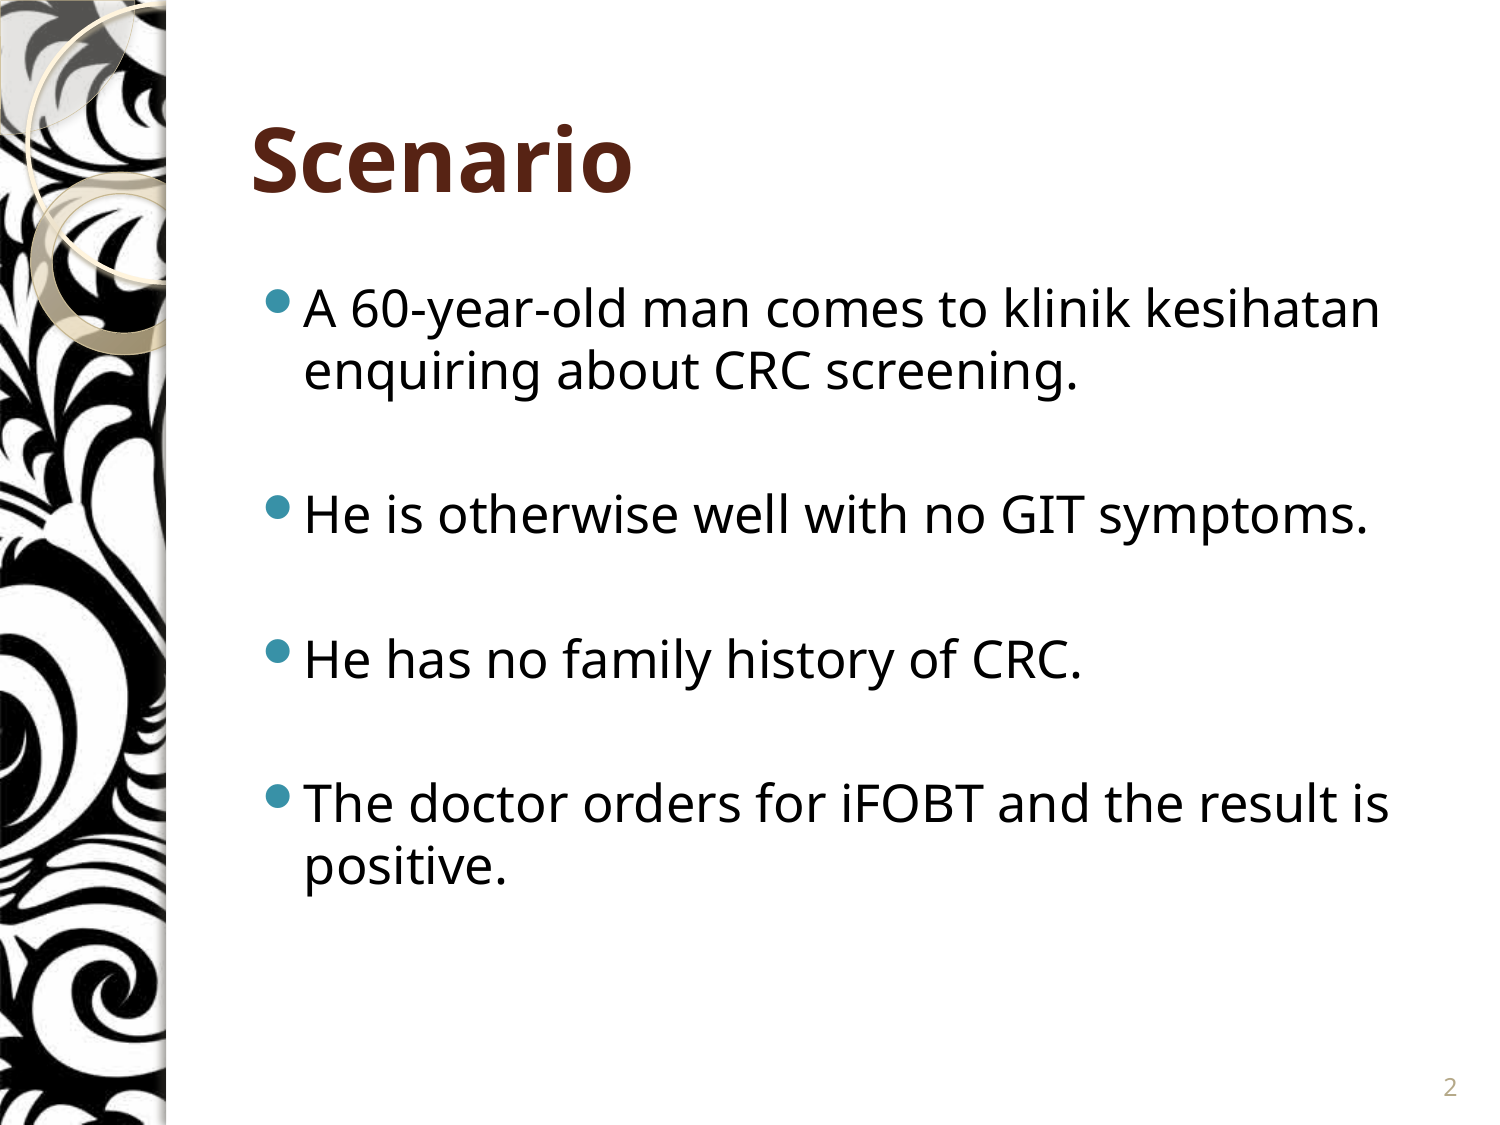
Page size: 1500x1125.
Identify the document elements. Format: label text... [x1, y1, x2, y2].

picture [53, 241, 160, 332]
slide_number 2 [1413, 1034, 1488, 1113]
picture [0, 134, 166, 1125]
picture [62, 195, 160, 280]
picture [32, 13, 160, 207]
picture [136, 0, 164, 4]
list A 60-year-old man comes to klinik kesihatan enquiring about CRC screening. He is otherwise well with no GIT symptoms. He has no family history of CRC. The doctor orders for iFOBT and the result is positive. [235, 267, 1450, 1055]
title Scenario [235, 62, 1466, 250]
